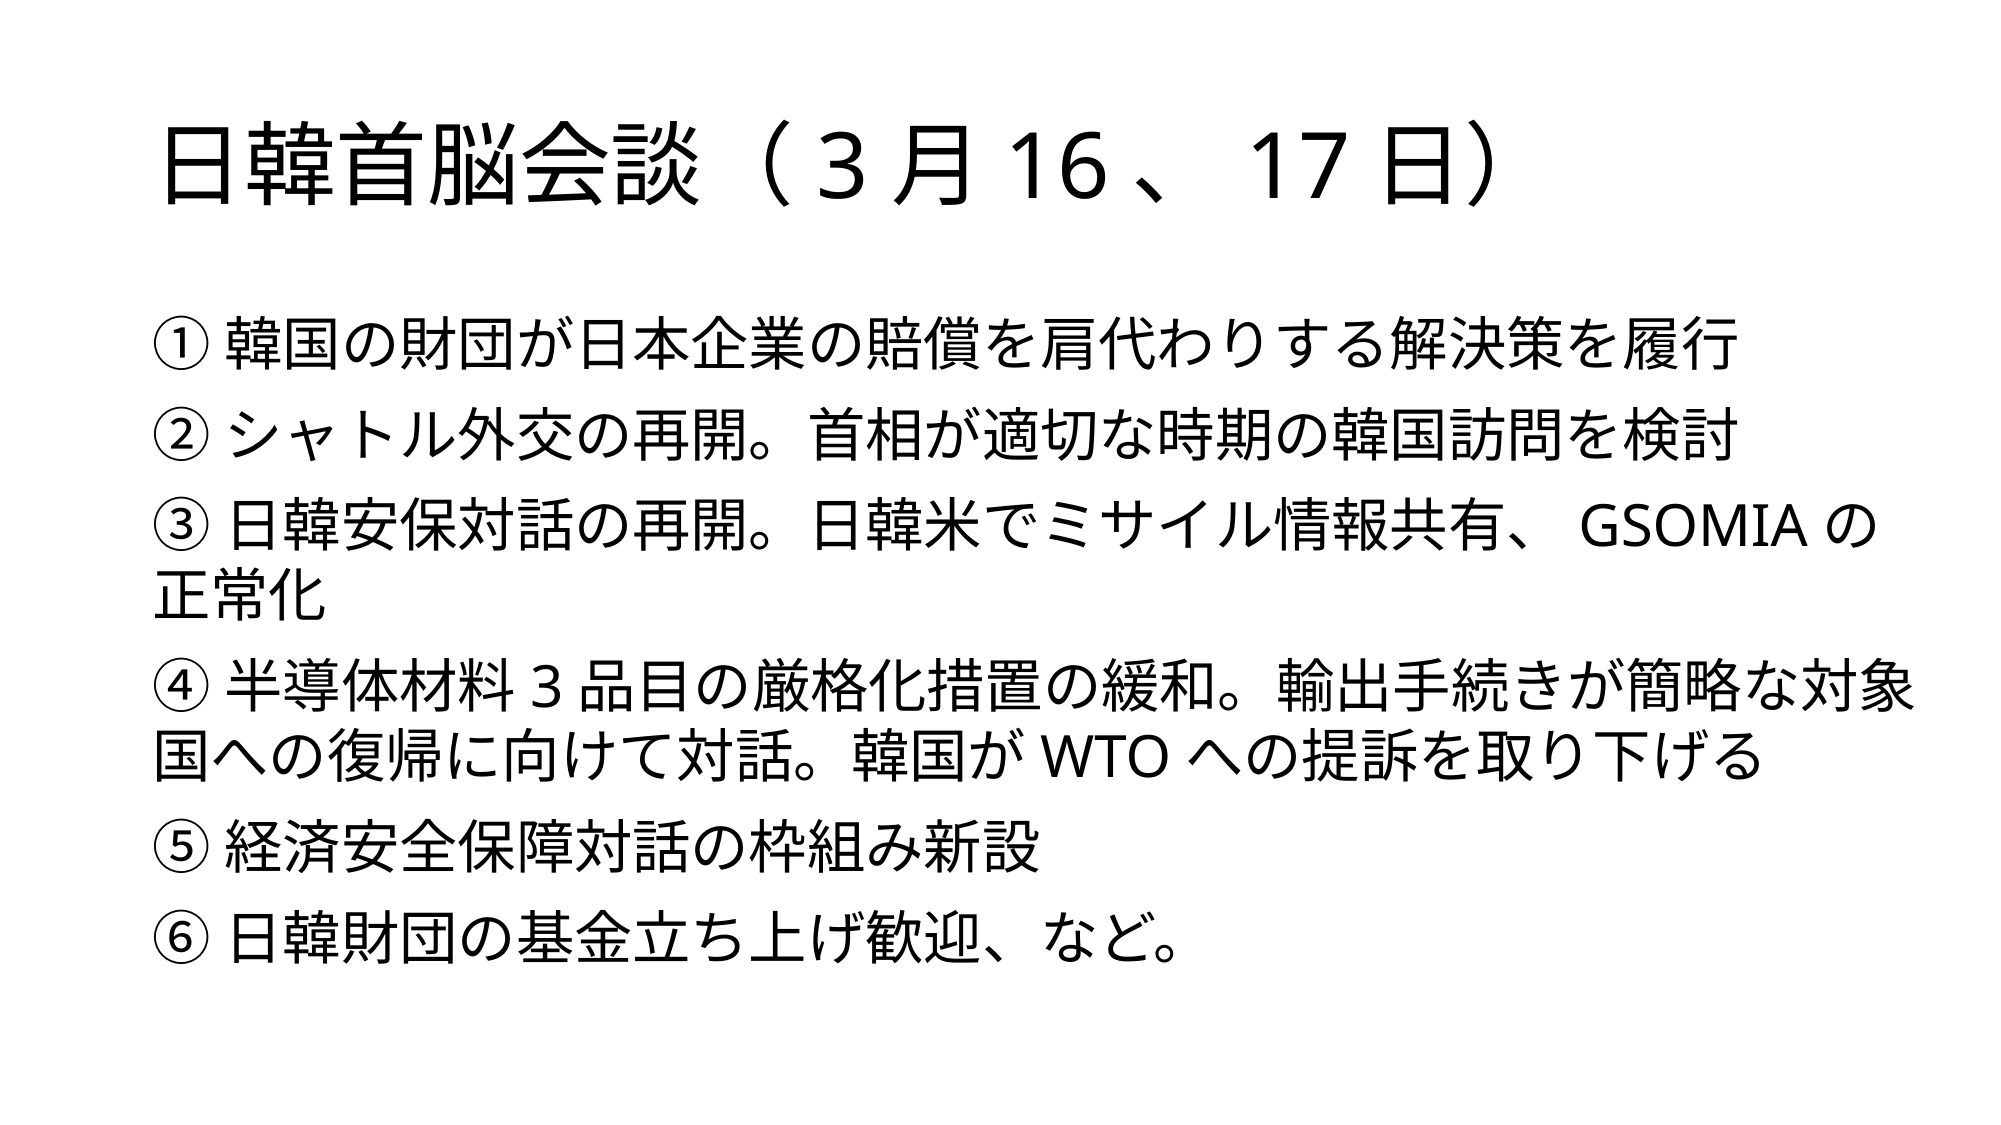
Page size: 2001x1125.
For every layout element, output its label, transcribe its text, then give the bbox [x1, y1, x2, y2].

title 日韓首脳会談（3月16、17日） [137, 59, 1863, 278]
list ①韓国の財団が日本企業の賠償を肩代わりする解決策を履行 ②シャトル外交の再開。首相が適切な時期の韓国訪問を検討 ③日韓安保対話の再開。日韓米でミサイル情報共有、GSOMIAの正常化 ④半導体材料3品目の厳格化措置の緩和。輸出手続きが簡略な対象国への復帰に向けて対話。韓国がWTOへの提訴を取り下げる ⑤経済安全保障対話の枠組み新設 ⑥日韓財団の基金立ち上げ歓迎、など。 [137, 299, 1945, 1014]
